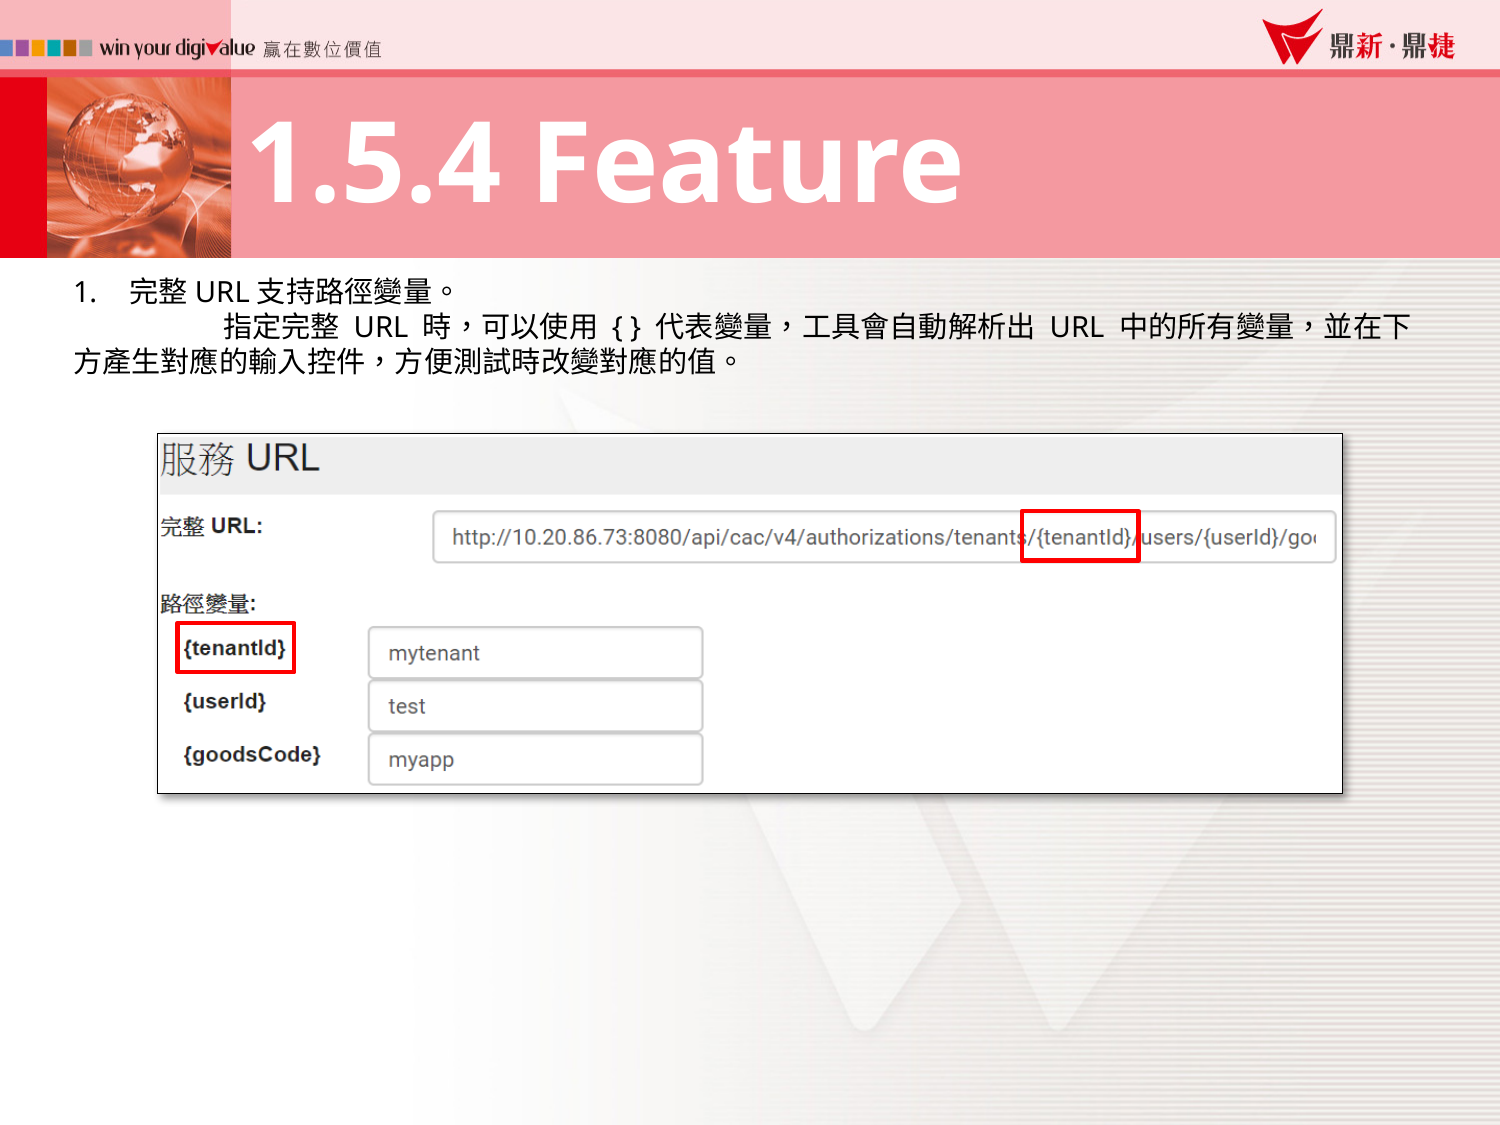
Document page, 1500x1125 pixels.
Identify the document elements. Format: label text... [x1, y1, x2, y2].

picture [0, 0, 1500, 1125]
text_box 完整URL支持路徑變量。 指定完整 URL 時，可以使用 { } 代表變量，工具會自動解析出 URL 中的所有變量，並在下方產生對應的輸入控件，方便測試時改變對應的值。 [58, 265, 1442, 963]
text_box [157, 433, 1343, 795]
text_box 1.5.4 Feature [230, 82, 1500, 236]
